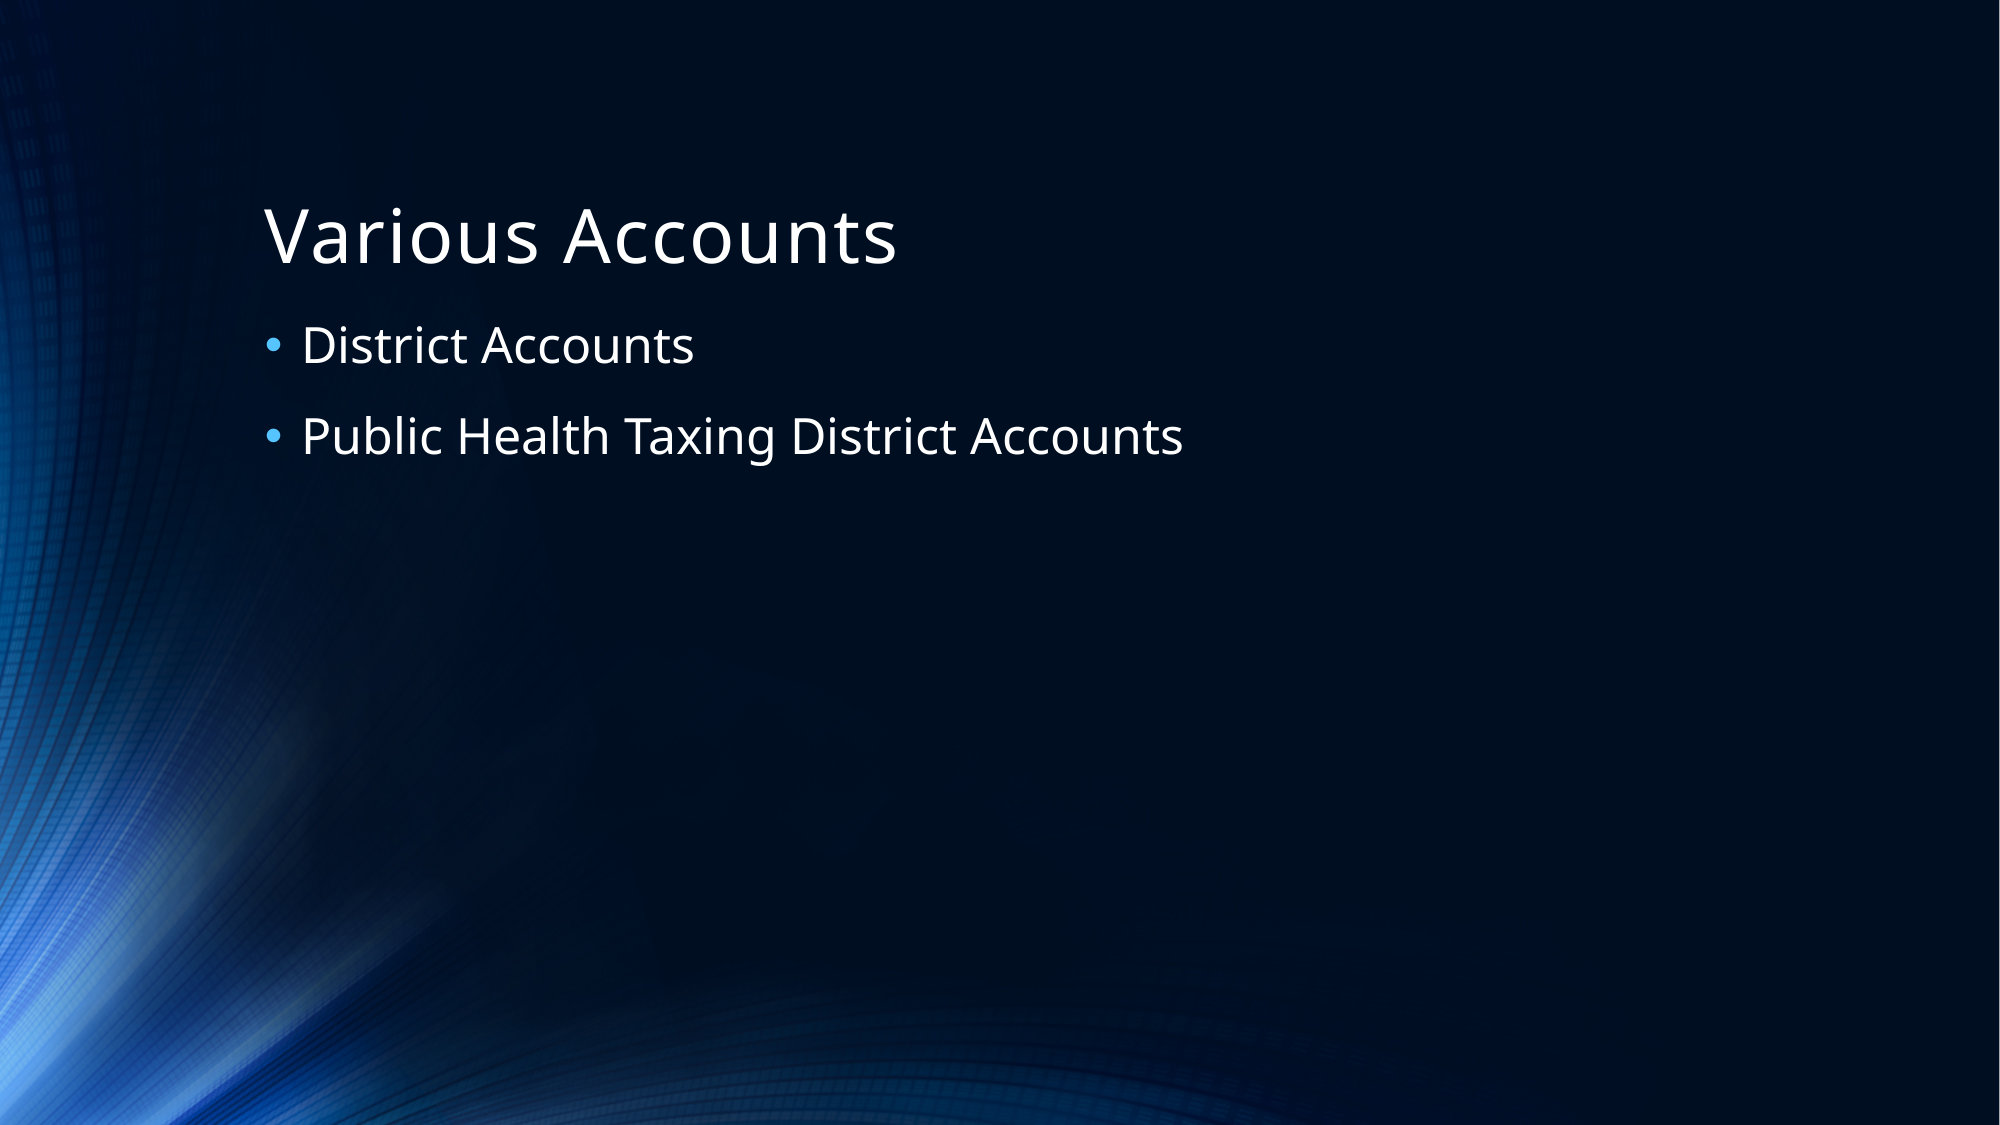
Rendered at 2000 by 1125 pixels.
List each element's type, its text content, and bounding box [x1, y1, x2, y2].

picture [0, 0, 2000, 1125]
list District Accounts Public Health Taxing District Accounts [249, 312, 1749, 988]
title Various Accounts [249, 62, 1750, 288]
